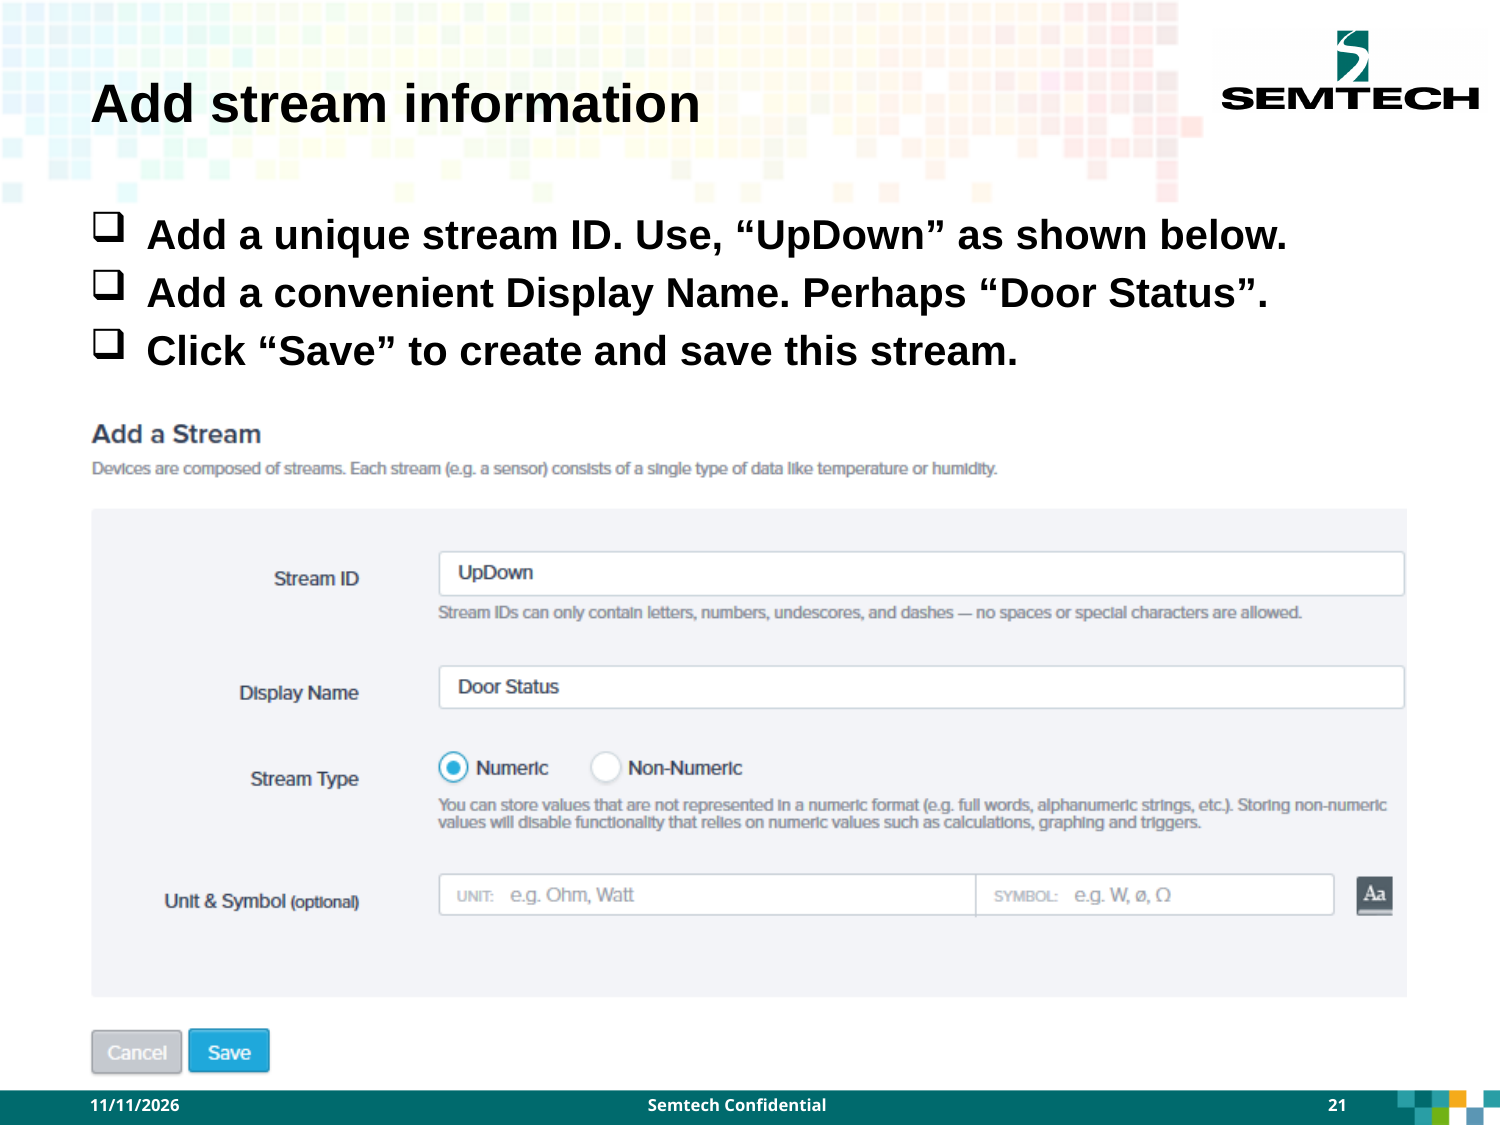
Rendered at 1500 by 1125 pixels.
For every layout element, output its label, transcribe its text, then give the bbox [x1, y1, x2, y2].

list Add a unique stream ID. Use, “UpDown” as shown below. Add a convenient Display Name. Perhaps “Door Status”. Click “Save” to create and save this stream. [75, 200, 1425, 450]
title Add stream information [75, 45, 1200, 163]
picture [0, 0, 1500, 1125]
